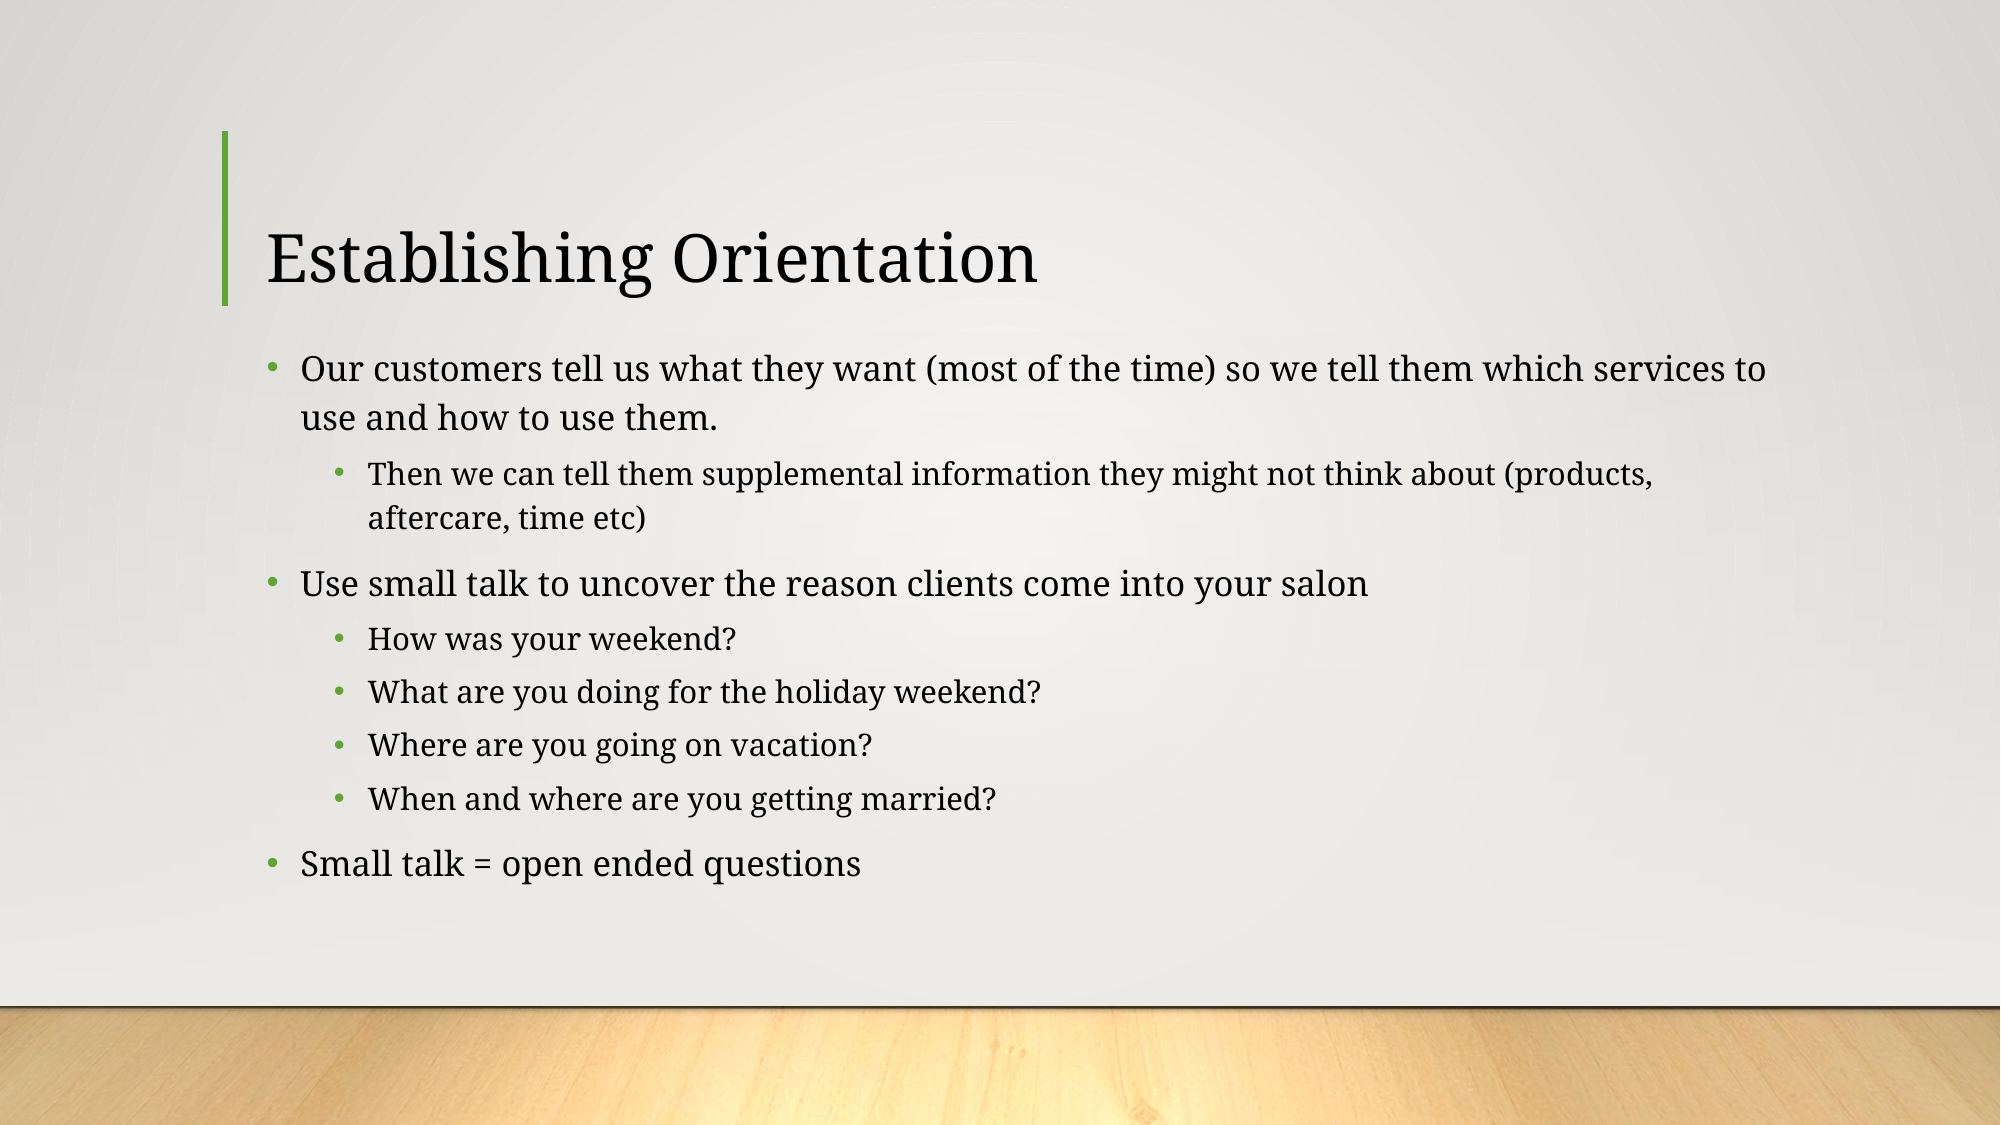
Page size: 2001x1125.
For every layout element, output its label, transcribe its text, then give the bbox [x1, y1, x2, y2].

picture [0, 1006, 2000, 1125]
list Our customers tell us what they want (most of the time) so we tell them which services to use and how to use them. Then we can tell them supplemental information they might not think about (products, aftercare, time etc) Use small talk to uncover the reason clients come into your salon How was your weekend? What are you doing for the holiday weekend? Where are you going on vacation? When and where are you getting married? Small talk = open ended questions [251, 330, 1814, 897]
title Establishing Orientation [251, 131, 1814, 305]
